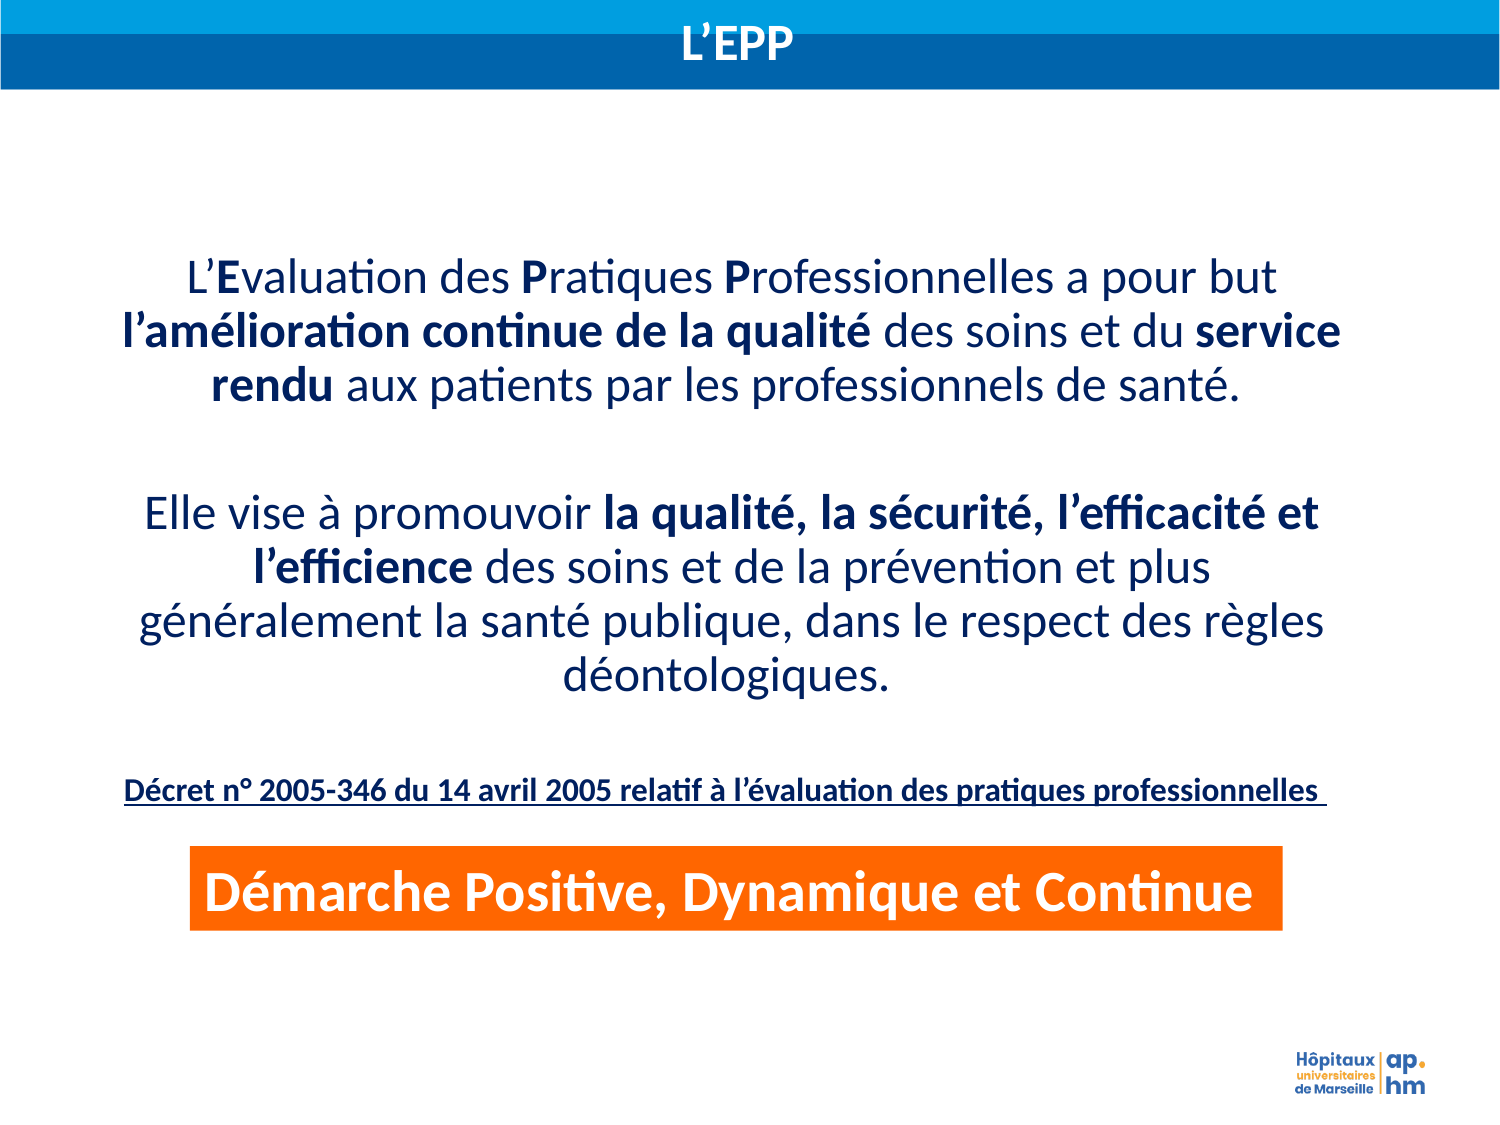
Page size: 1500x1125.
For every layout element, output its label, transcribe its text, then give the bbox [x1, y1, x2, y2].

title L’EPP [100, 0, 1376, 79]
text_box Démarche Positive, Dynamique et Continue [189, 846, 1283, 931]
subtitle L’Evaluation des Pratiques Professionnelles a pour but l’amélioration continue de la qualité des soins et du service rendu aux patients par les professionnels de santé. Elle vise à promouvoir la qualité, la sécurité, l’efficacité et l’efficience des soins et de la prévention et plus généralement la santé publique, dans le respect des règles déontologiques. Décret n° 2005-346 du 14 avril 2005 relatif à l’évaluation des pratiques professionnelles [100, 172, 1365, 823]
picture [0, 35, 1500, 101]
picture [1295, 1052, 1425, 1094]
